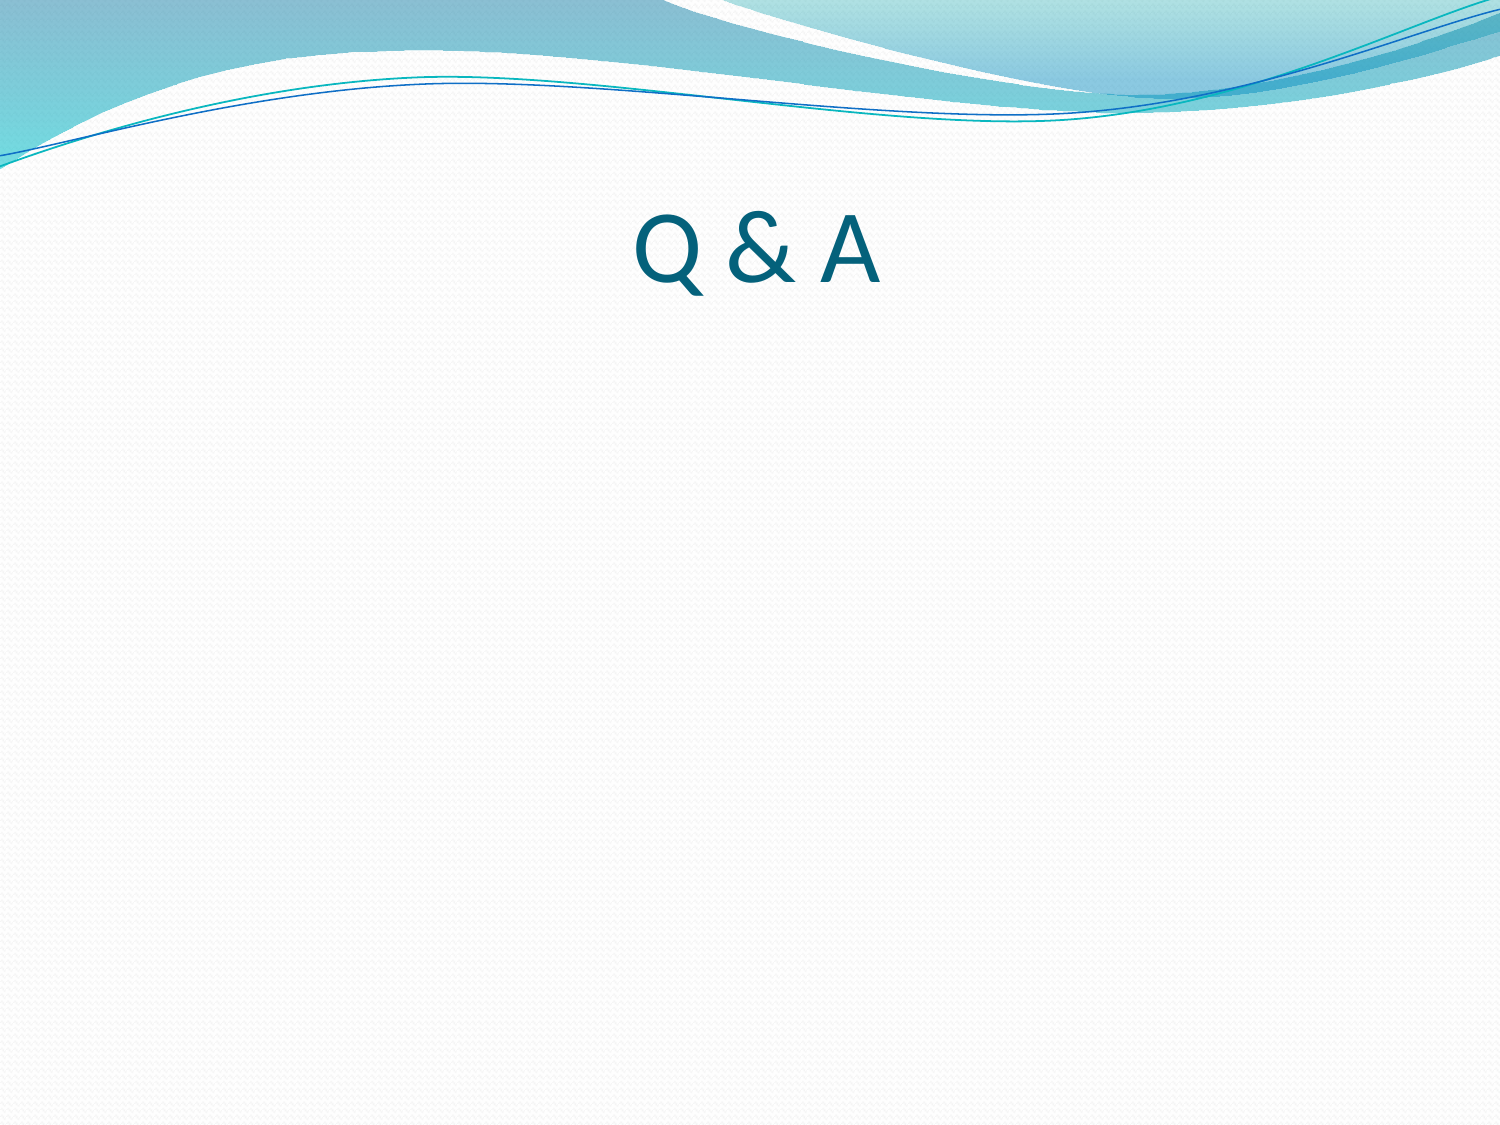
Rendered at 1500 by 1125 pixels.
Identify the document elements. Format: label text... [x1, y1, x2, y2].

title Q & A [75, 115, 1438, 303]
